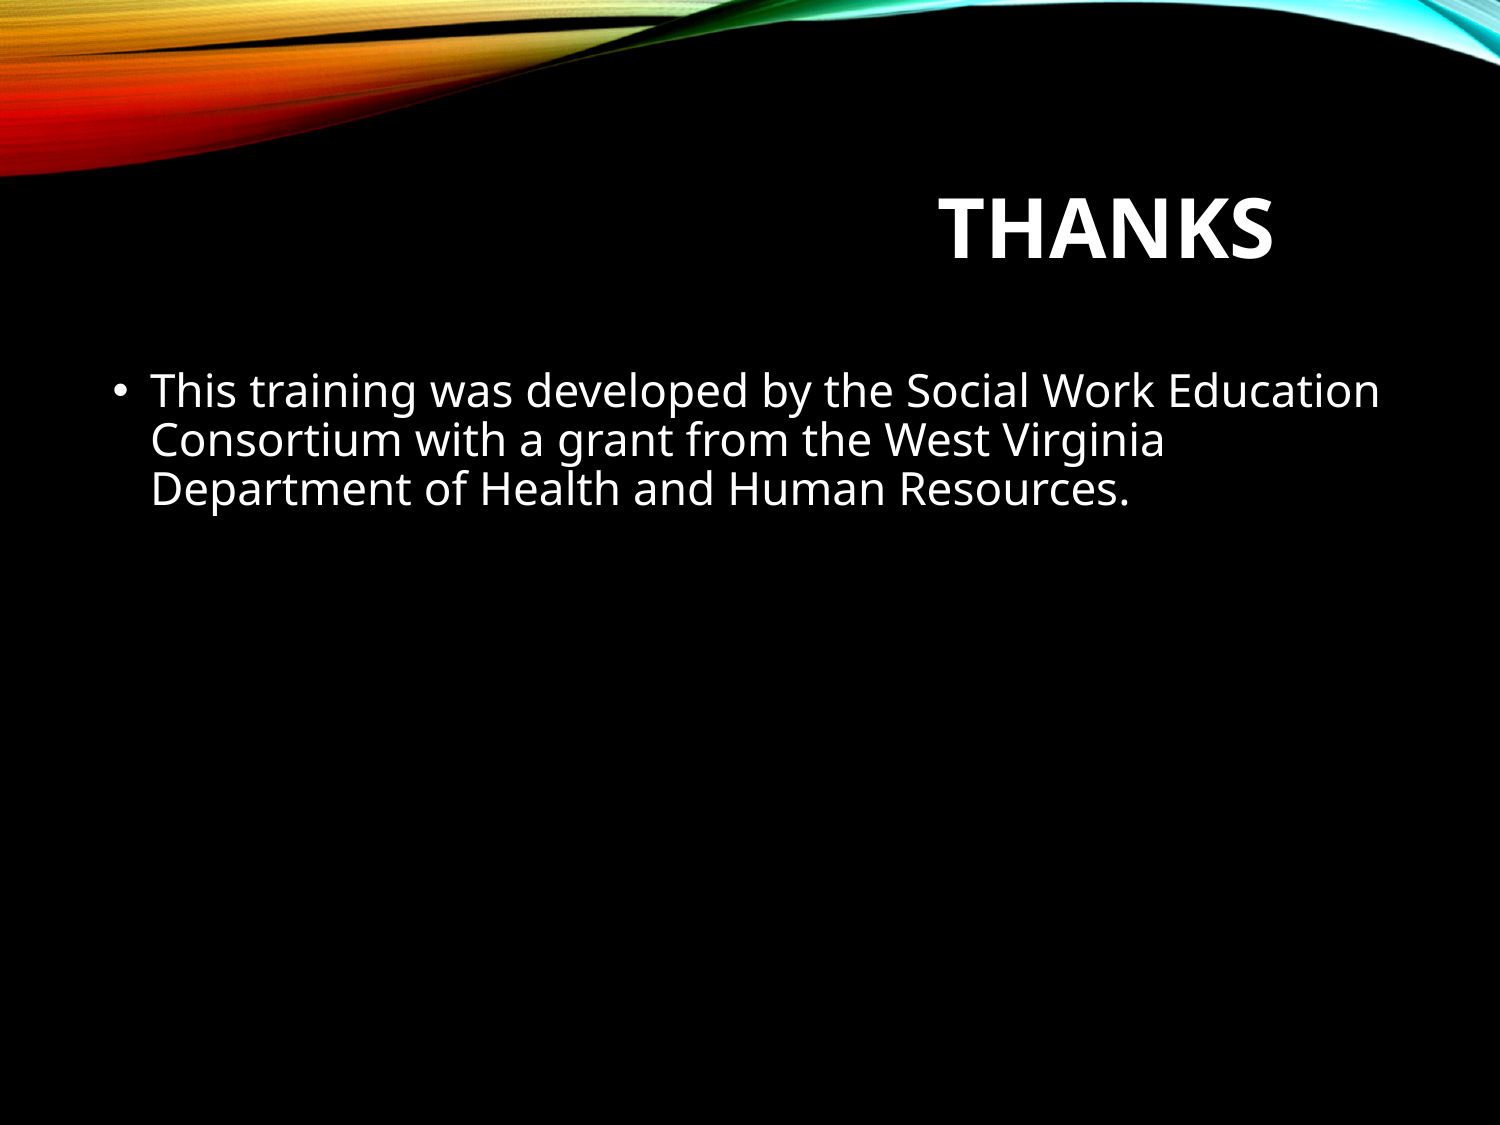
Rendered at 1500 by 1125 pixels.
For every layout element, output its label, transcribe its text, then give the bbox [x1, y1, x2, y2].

title Thanks [356, 125, 1403, 338]
picture [0, 0, 1500, 178]
list This training was developed by the Social Work Education Consortium with a grant from the West Virginia Department of Health and Human Resources. [97, 360, 1403, 1028]
